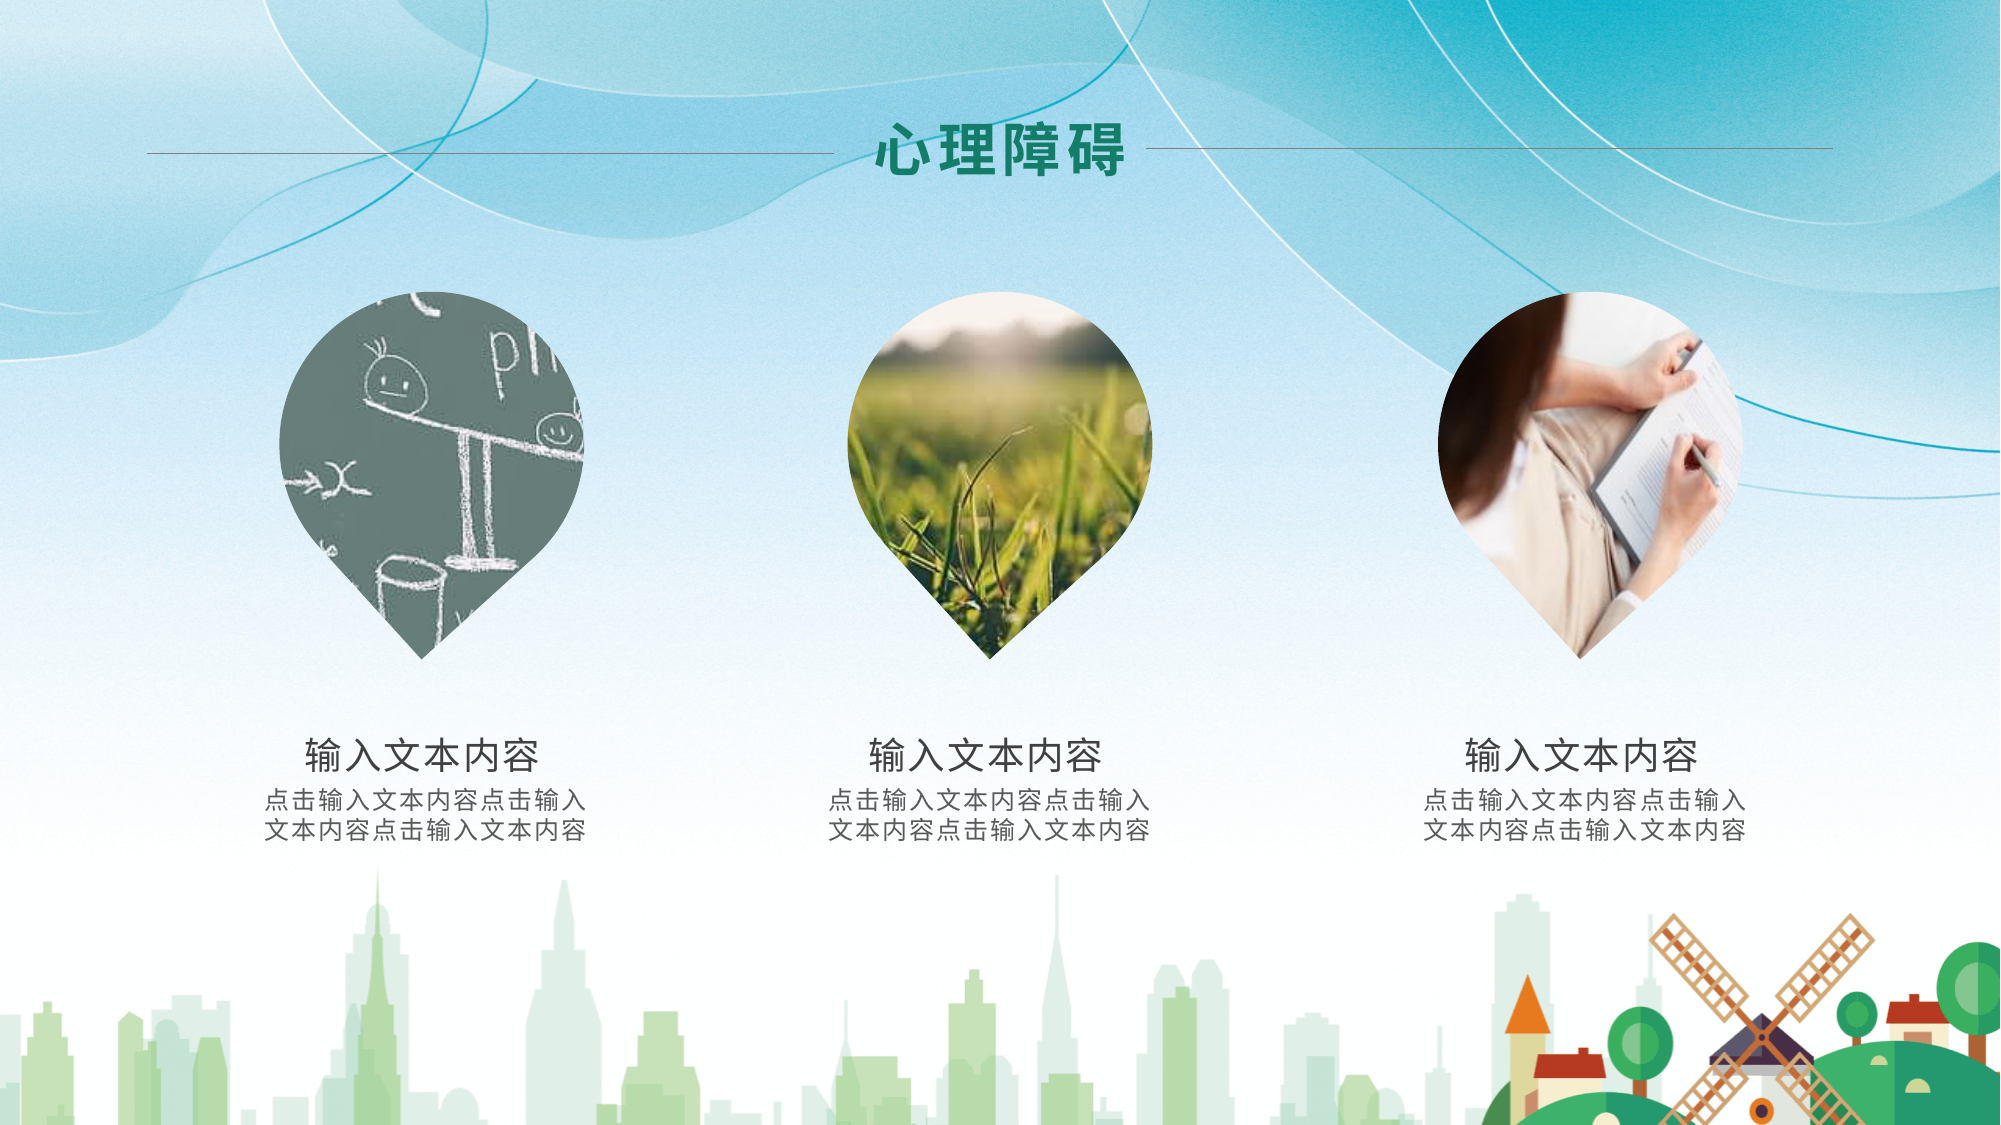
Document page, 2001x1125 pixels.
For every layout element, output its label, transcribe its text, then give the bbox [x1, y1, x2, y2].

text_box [1409, 724, 1788, 914]
text_box 心理障碍 [859, 105, 1141, 191]
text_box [249, 724, 629, 914]
text_box [1437, 290, 1744, 661]
picture [0, 0, 2000, 1125]
text_box [846, 290, 1154, 661]
text_box [278, 290, 586, 661]
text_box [813, 724, 1192, 914]
